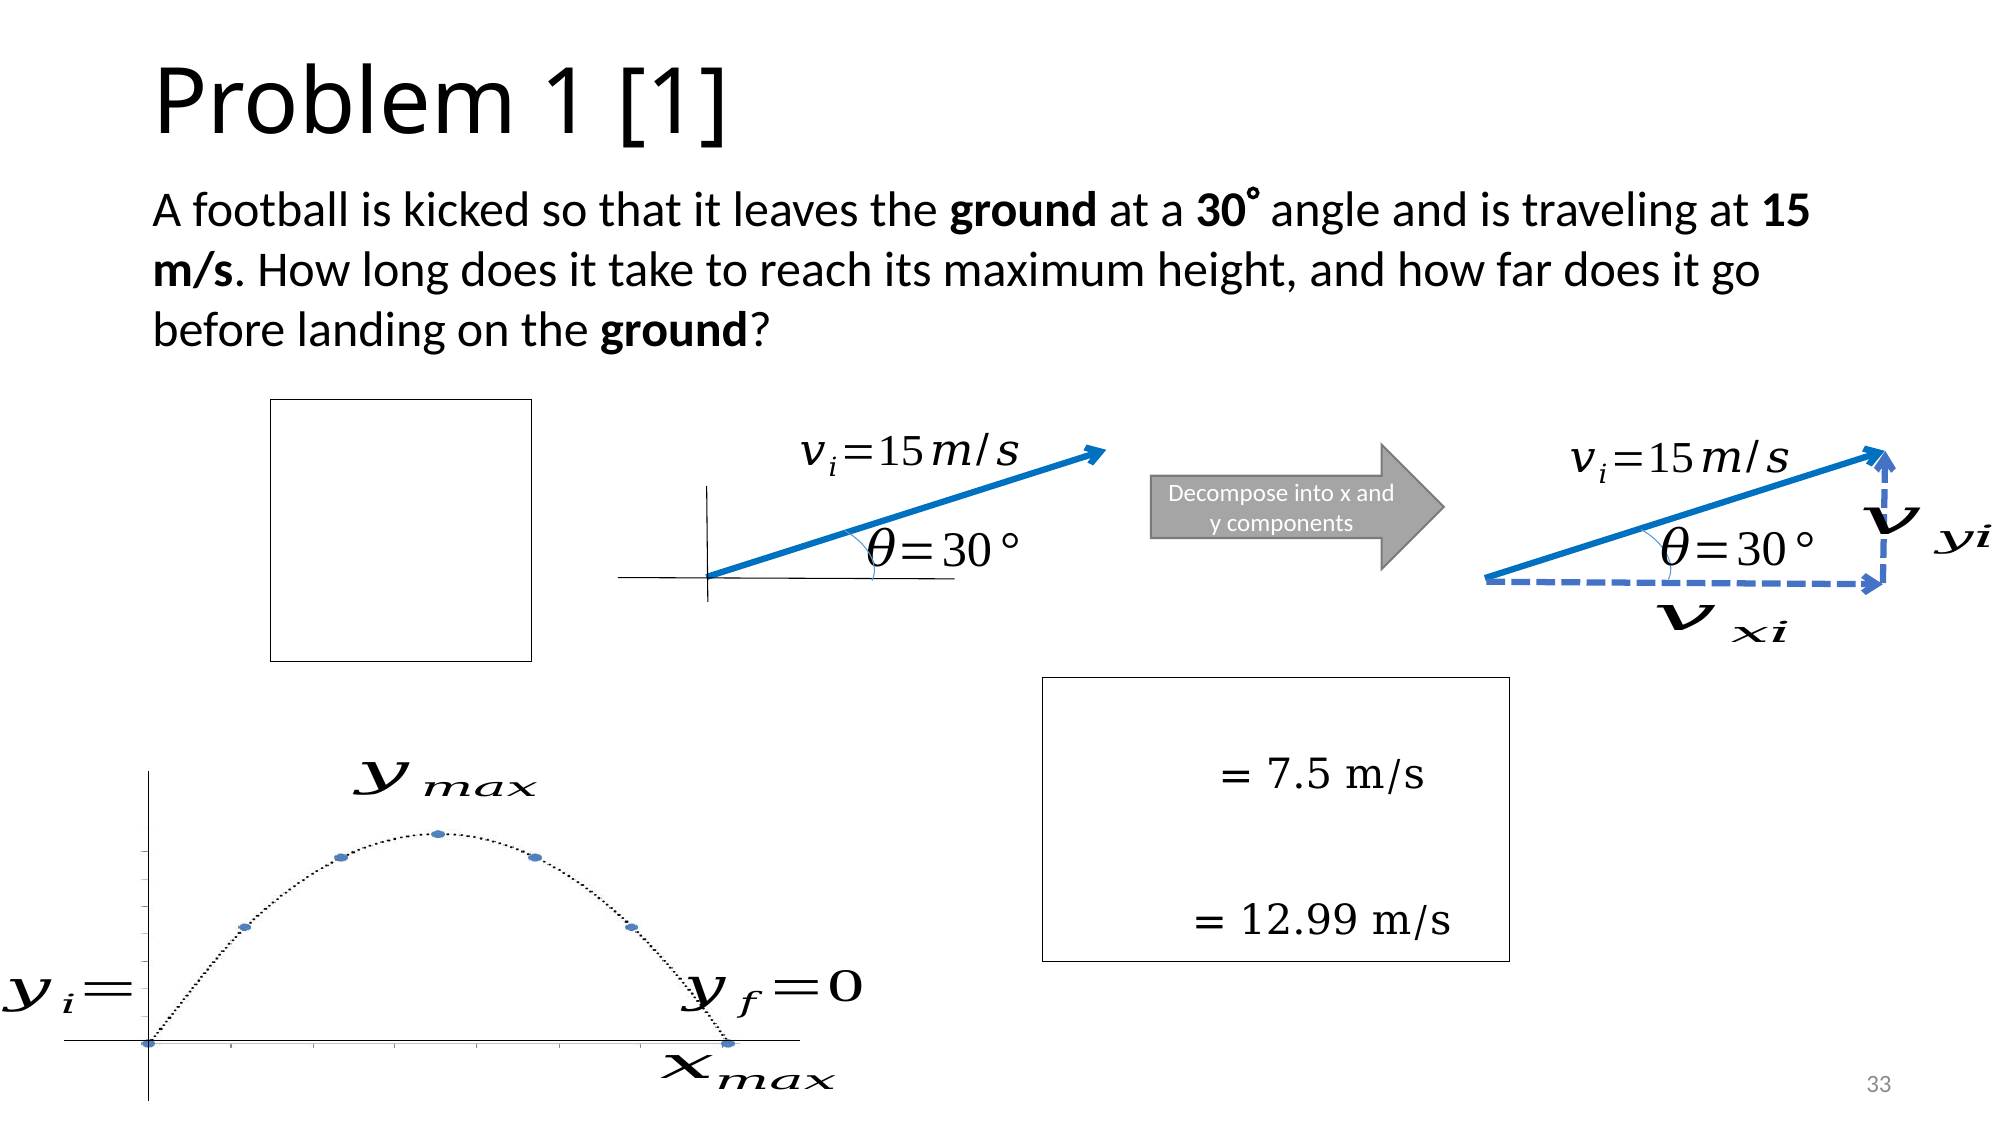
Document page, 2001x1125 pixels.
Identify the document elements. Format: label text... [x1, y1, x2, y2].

list A football is kicked so that it leaves the ground at a 30 angle and is traveling at 15 m/s. How long does it take to reach its maximum height, and how far does it go before landing on the ground? [137, 168, 1907, 385]
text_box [0, 746, 867, 1102]
slide_number 33 [1790, 1053, 1907, 1113]
title Problem 1 [1] [137, 0, 1863, 168]
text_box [1150, 433, 1997, 649]
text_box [617, 427, 1107, 602]
